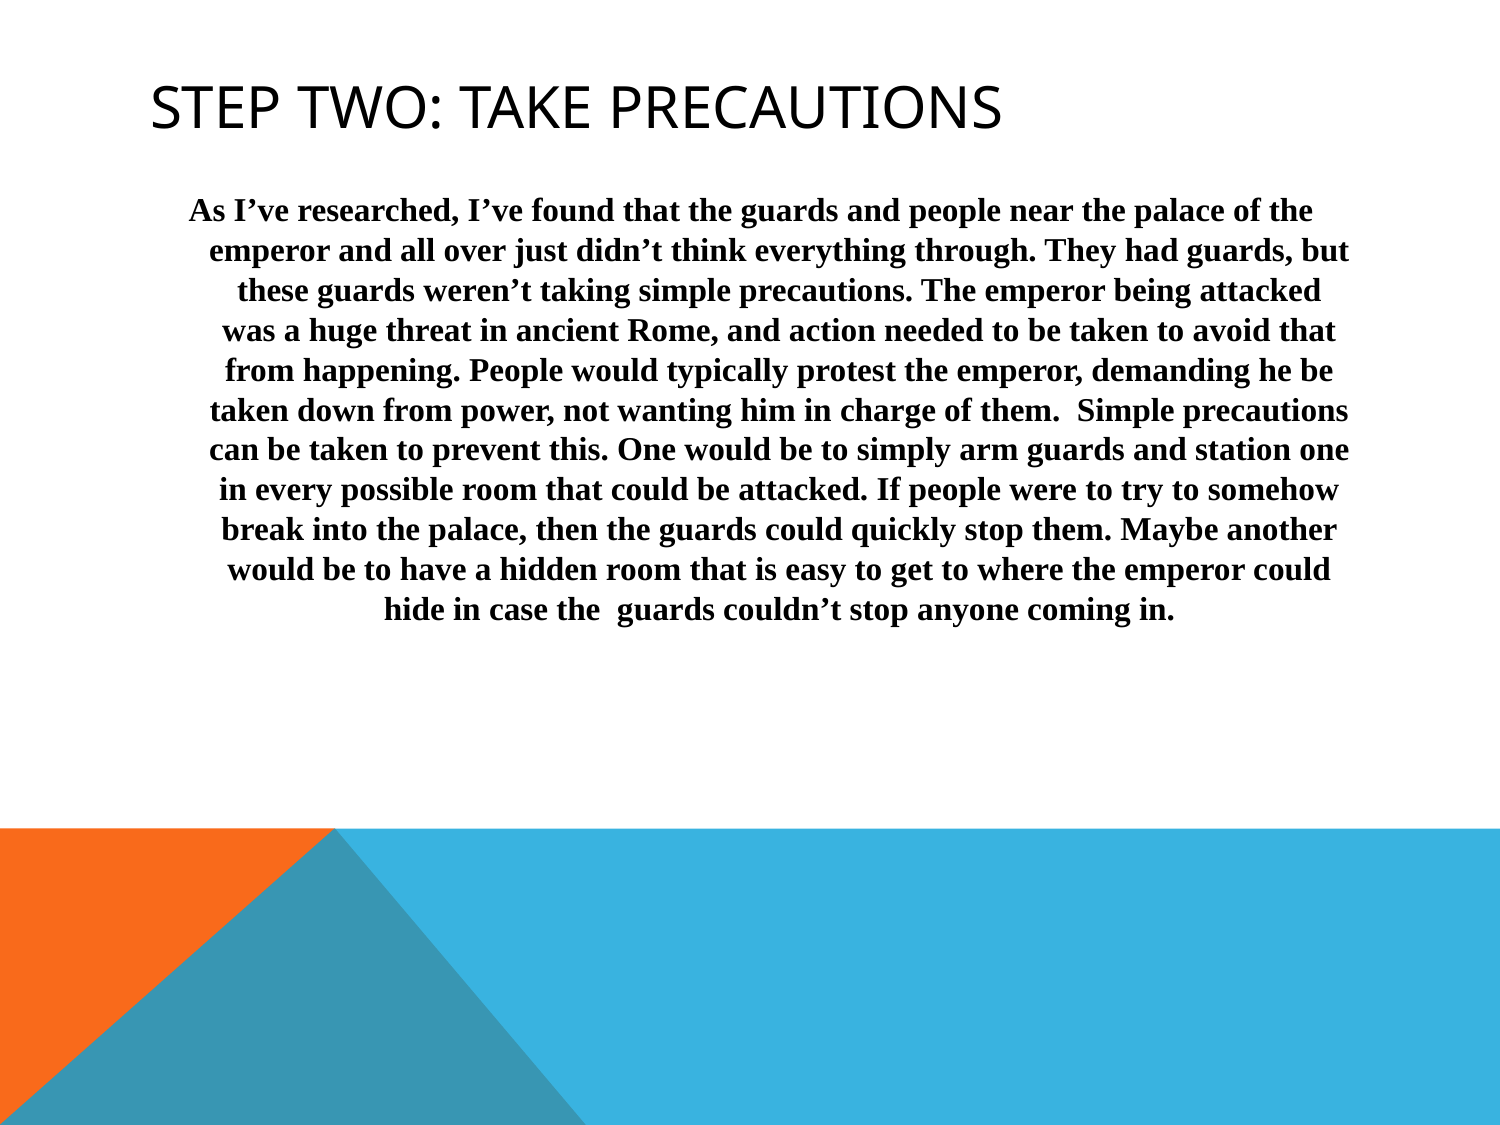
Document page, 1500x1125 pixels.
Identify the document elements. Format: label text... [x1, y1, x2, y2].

list As I’ve researched, I’ve found that the guards and people near the palace of the emperor and all over just didn’t think everything through. They had guards, but these guards weren’t taking simple precautions. The emperor being attacked was a huge threat in ancient Rome, and action needed to be taken to avoid that from happening. People would typically protest the emperor, demanding he be taken down from power, not wanting him in charge of them. Simple precautions can be taken to prevent this. One would be to simply arm guards and station one in every possible room that could be attacked. If people were to try to somehow break into the palace, then the guards could quickly stop them. Maybe another would be to have a hidden room that is easy to get to where the emperor could hide in case the guards couldn’t stop anyone coming in. [135, 180, 1369, 768]
title Step two: take precautions [135, 60, 1369, 150]
